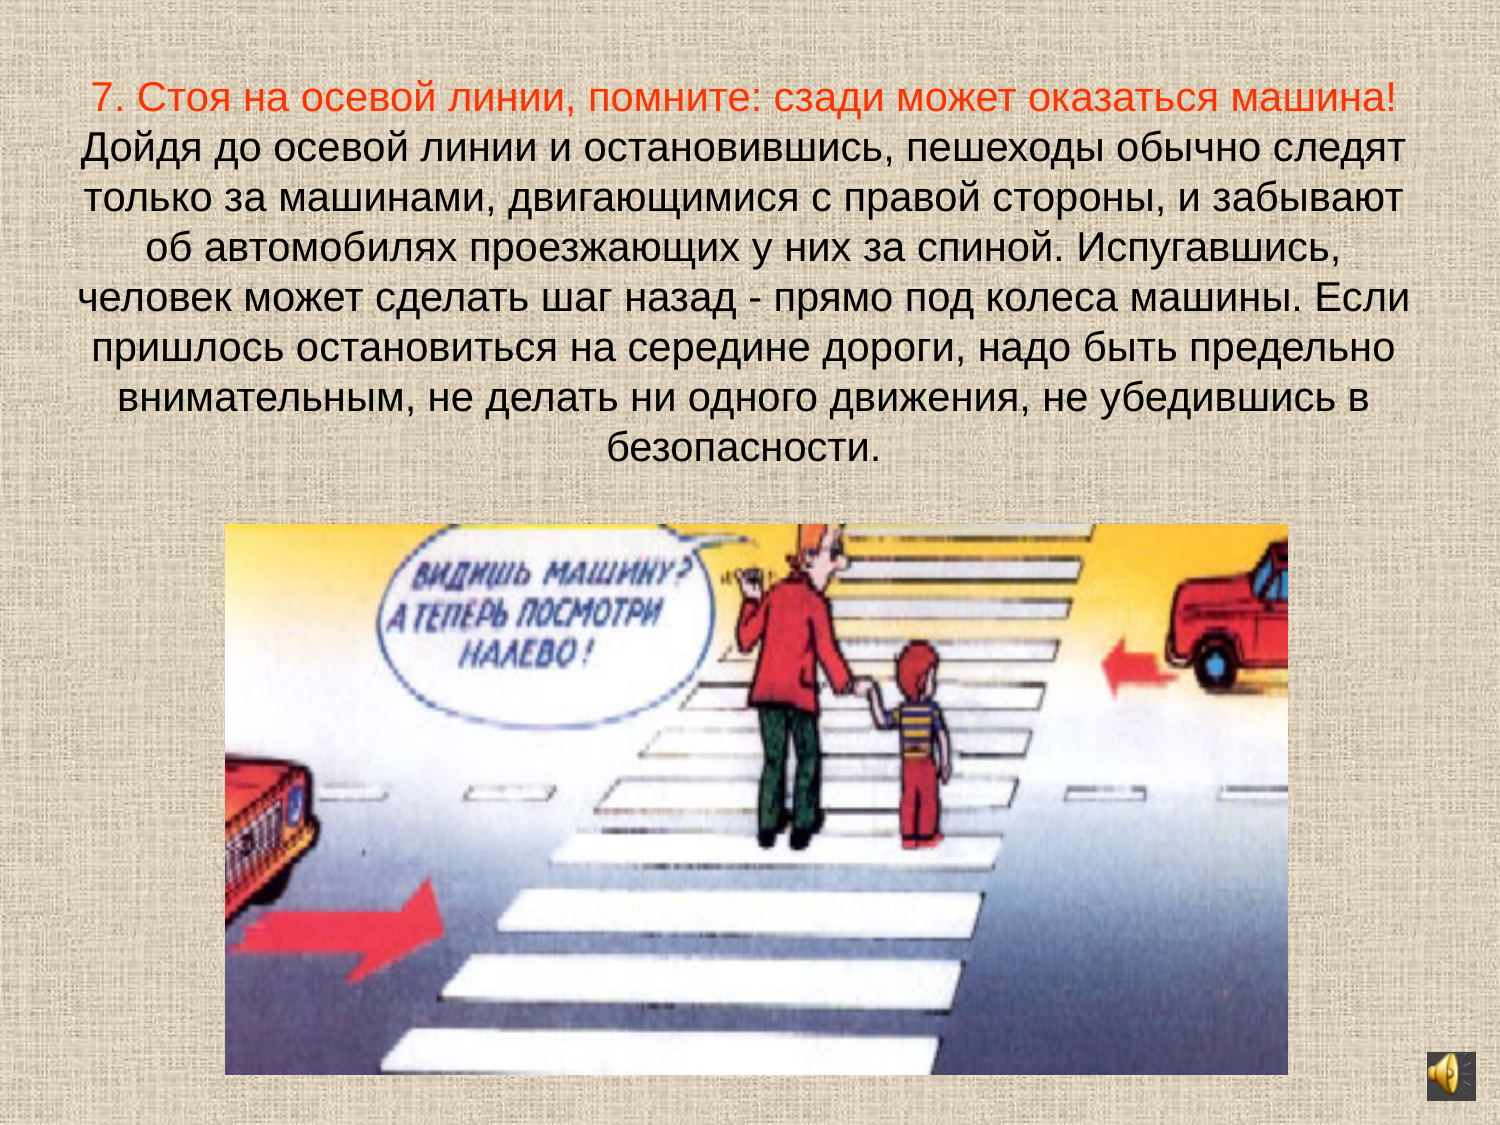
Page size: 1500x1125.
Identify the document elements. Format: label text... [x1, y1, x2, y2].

picture [0, 0, 1500, 1125]
text_box 7. Стоя на осевой линии, помните: сзади может оказаться машина! Дойдя до осевой линии и остановившись, пешеходы обычно следят только за машинами, двигающимися с правой стороны, и забывают об автомобилях проезжающих у них за спиной. Испугавшись, человек может сделать шаг назад - прямо под колеса машины. Если пришлось остановиться на середине дороги, надо быть предельно внимательным, не делать ни одного движения, не убедившись в безопасности. [50, 62, 1438, 478]
